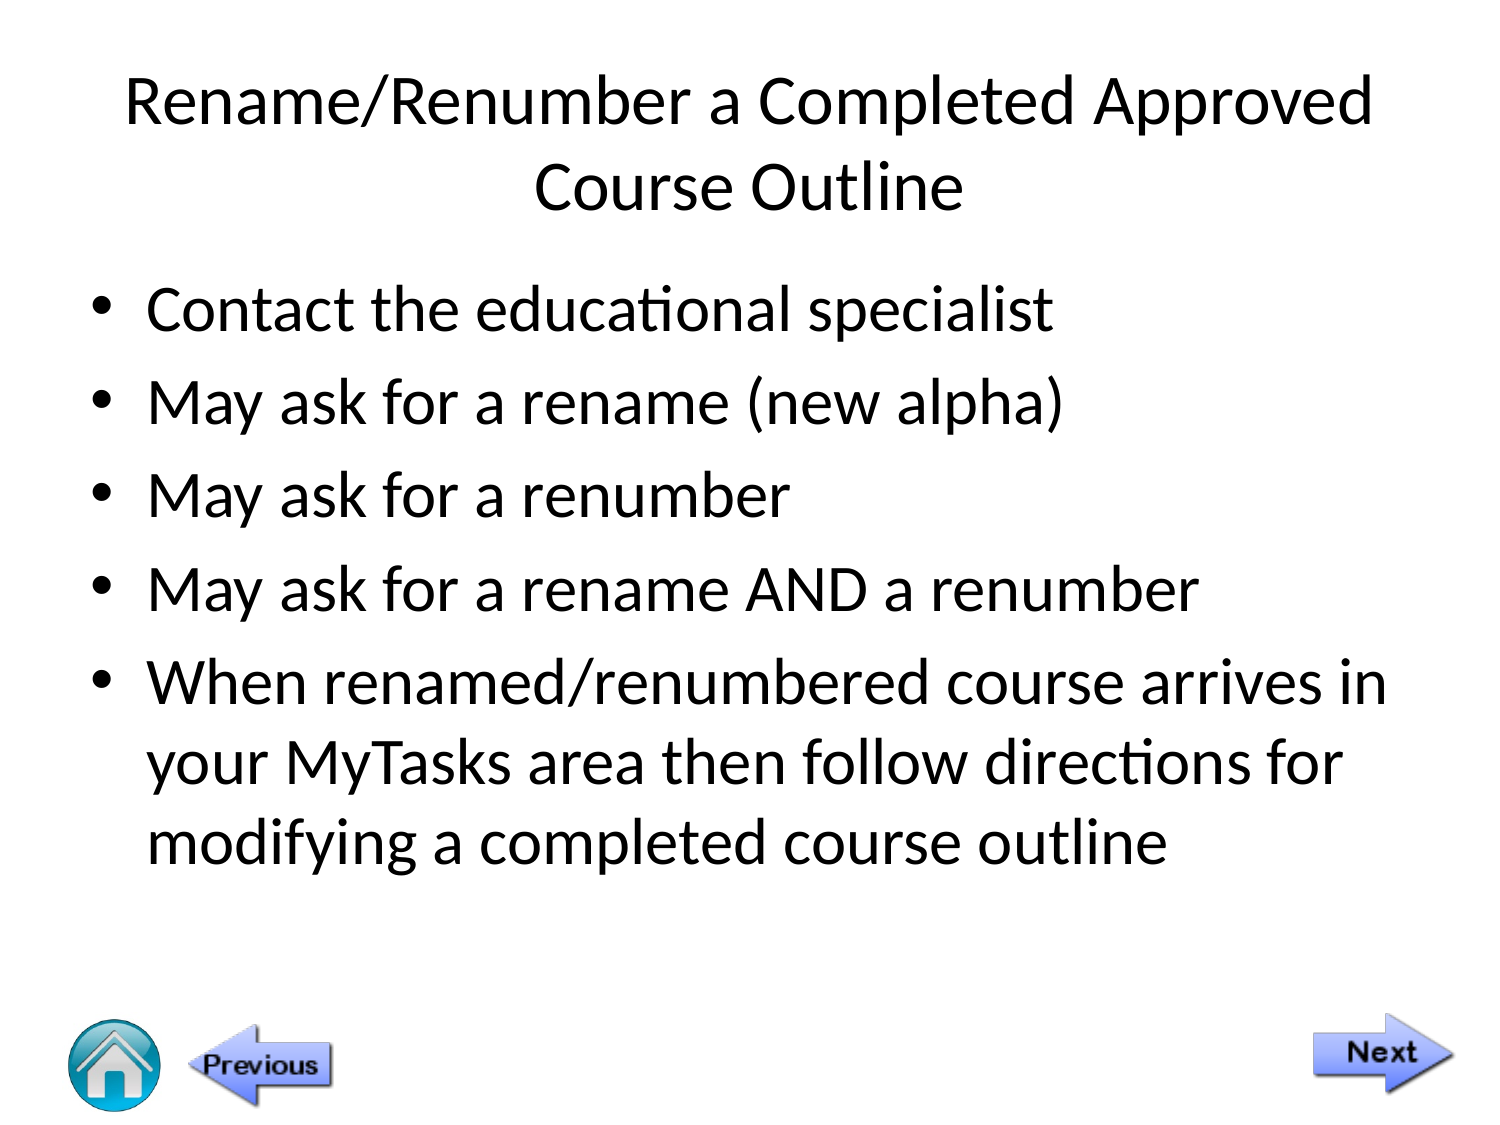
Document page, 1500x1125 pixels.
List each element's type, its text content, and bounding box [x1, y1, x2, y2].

picture [62, 1012, 166, 1116]
picture [187, 1023, 338, 1113]
title Rename/Renumber a Completed Approved Course Outline [75, 45, 1425, 233]
list Contact the educational specialist May ask for a rename (new alpha) May ask for a renumber May ask for a rename AND a renumber When renamed/renumbered course arrives in your MyTasks area then follow directions for modifying a completed course outline [75, 257, 1425, 1000]
picture [1312, 1012, 1460, 1100]
